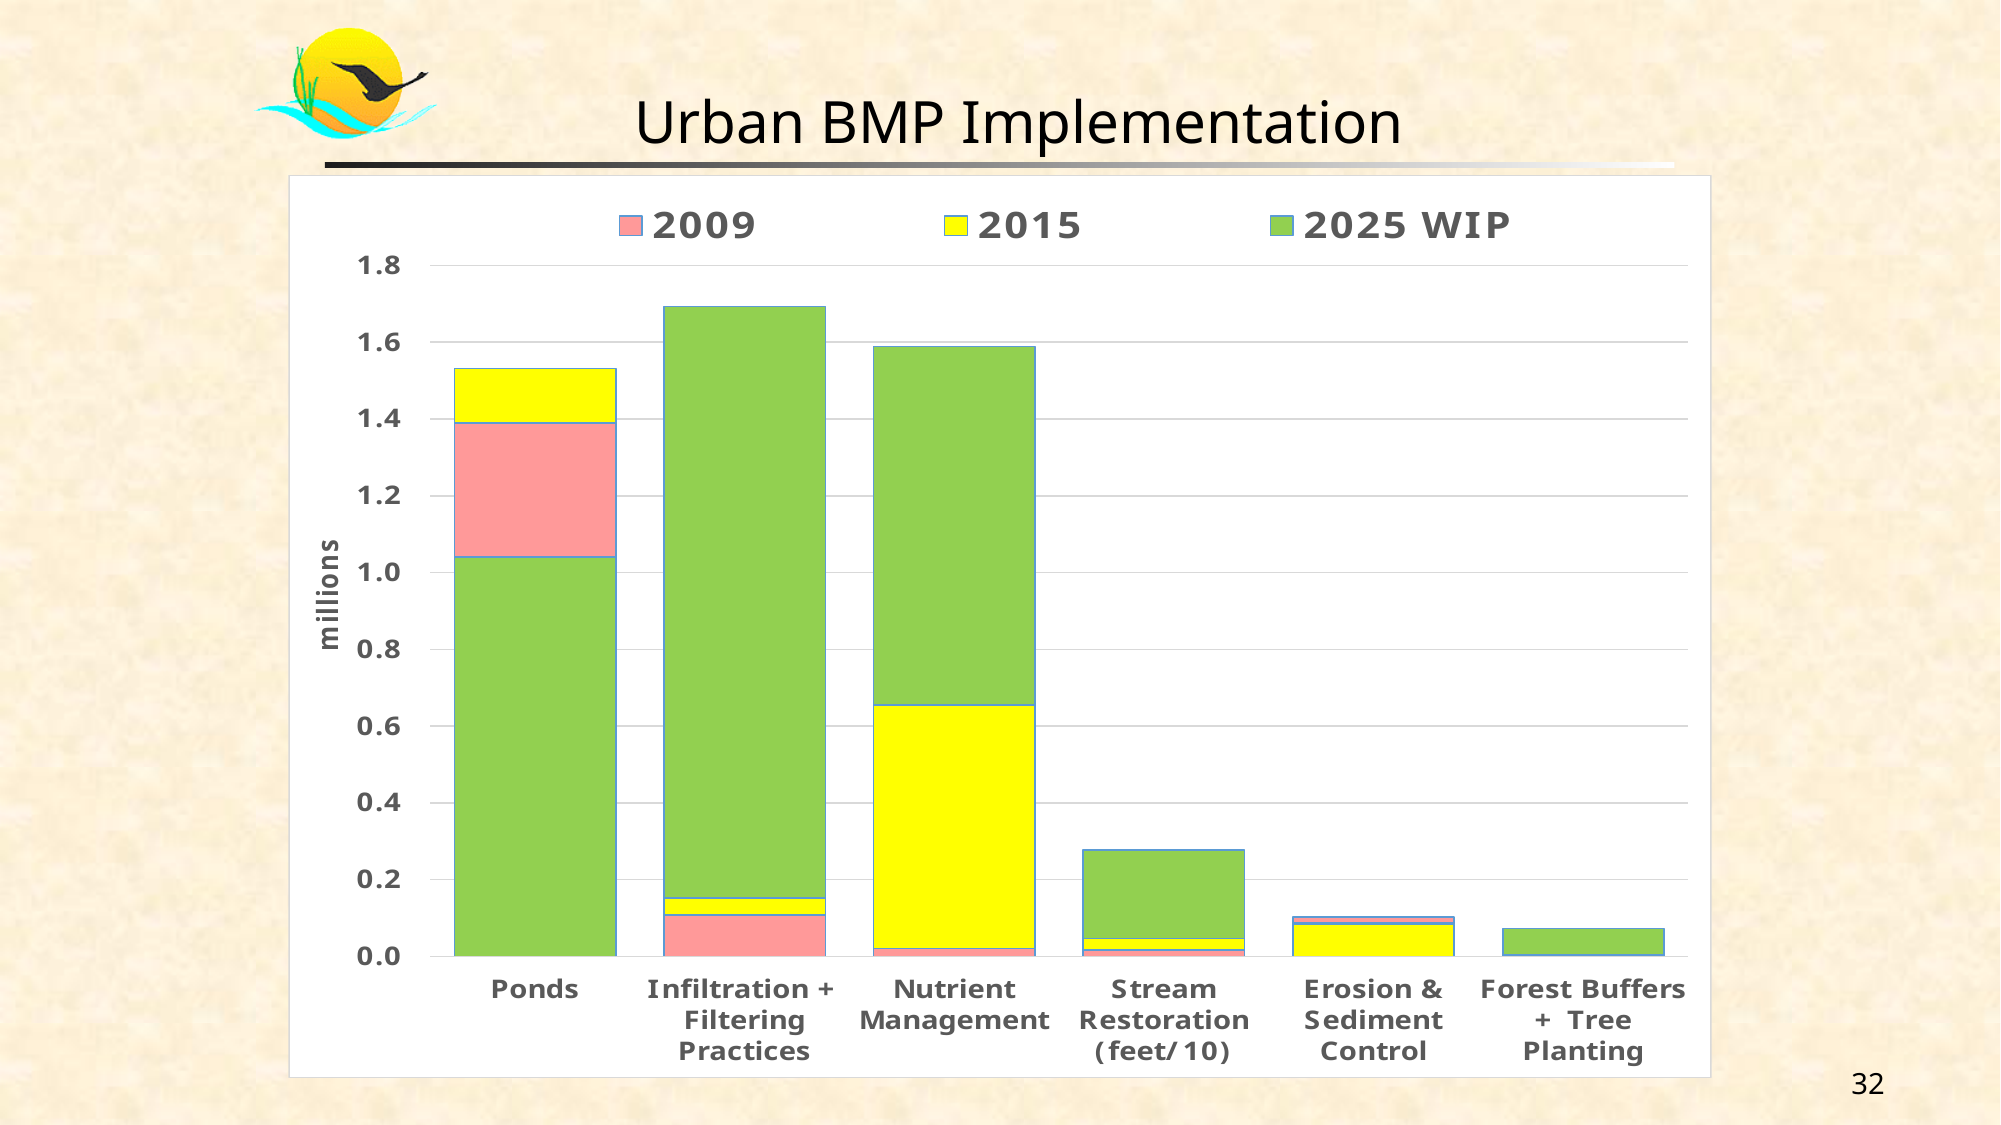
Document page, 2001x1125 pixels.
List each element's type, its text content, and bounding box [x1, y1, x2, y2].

picture [0, 0, 2001, 1125]
text_box [324, 162, 1675, 168]
title Urban BMP Implementation [424, 37, 1613, 162]
slide_number 32 [1483, 1037, 1901, 1113]
